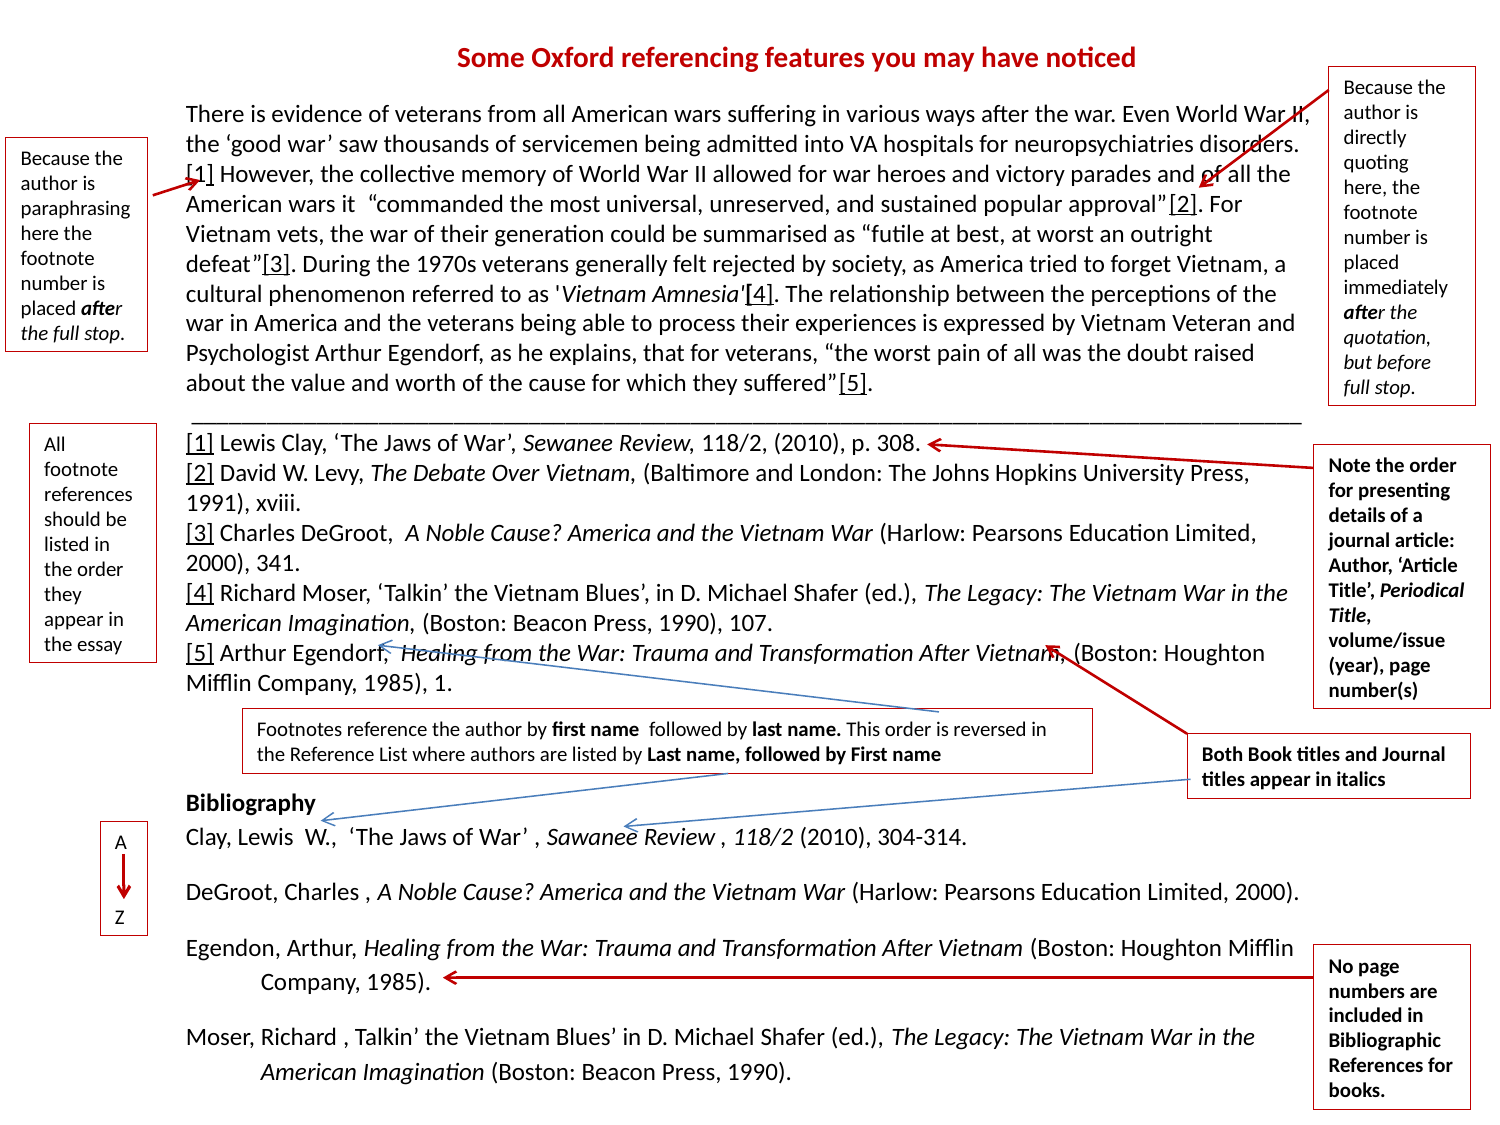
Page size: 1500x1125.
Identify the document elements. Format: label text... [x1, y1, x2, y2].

text_box Some Oxford referencing features you may have noticed [419, 30, 1176, 81]
text_box Because the author is directly quoting here, the footnote number is placed immediately after the quotation, but before full stop. [1328, 66, 1476, 406]
text_box All footnote references should be listed in the order they appear in the essay [29, 423, 157, 663]
text_box There is evidence of veterans from all American wars suffering in various ways after the war. Even World War II, the ‘good war’ saw thousands of servicemen being admitted into VA hospitals for neuropsychiatries disorders. [1] However, the collective memory of World War II allowed for war heroes and victory parades and of all the American wars it “commanded the most universal, unreserved, and sustained popular approval”[2]. For Vietnam vets, the war of their generation could be summarised as “futile at best, at worst an outright defeat”[3]. During the 1970s veterans generally felt rejected by society, as America tried to forget Vietnam, a cultural phenomenon referred to as 'Vietnam Amnesia'[4]. The relationship between the perceptions of the war in America and the veterans being able to process their experiences is expressed by Vietnam Veteran and Psychologist Arthur Egendorf, as he explains, that for veterans, “the worst pain of all was the doubt raised about the value and worth of the cause for which they suffered”[5]. _________________________________________________________________________________________ [1] Lewis Clay, ‘The Jaws of War’, Sewanee Review, 118/2, (2010), p. 308. [2] David W. Levy, The Debate Over Vietnam, (Baltimore and London: The Johns Hopkins University Press, 1991), xviii. [3] Charles DeGroot, A Noble Cause? America and the Vietnam War (Harlow: Pearsons Education Limited, 2000), 341. [4] Richard Moser, ‘Talkin’ the Vietnam Blues’, in D. Michael Shafer (ed.), The Legacy: The Vietnam War in the American Imagination, (Boston: Beacon Press, 1990), 107. [5] Arthur Egendorf, Healing from the War: Trauma and Transformation After Vietnam, (Boston: Houghton Mifflin Company, 1985), 1. Bibliography Clay, Lewis W., ‘The Jaws of War’ , Sawanee Review , 118/2 (2010), 304-314. DeGroot, Charles , A Noble Cause? America and the Vietnam War (Harlow: Pearsons Education Limited, 2000). Egendon, Arthur, Healing from the War: Trauma and Transformation After Vietnam (Boston: Houghton Mifflin Company, 1985). Moser, Richard , Talkin’ the Vietnam Blues’ in D. Michael Shafer (ed.), The Legacy: The Vietnam War in the American Imagination (Boston: Beacon Press, 1990). [171, 90, 1329, 1125]
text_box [152, 179, 201, 196]
text_box Because the author is paraphrasing here the footnote number is placed after the full stop. [5, 137, 148, 352]
text_box Note the order for presenting details of a journal article: Author, ‘Article Title’, Periodical Title, volume/issue (year), page number(s) [1313, 444, 1491, 709]
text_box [377, 644, 940, 713]
text_box No page numbers are included in Bibliographic References for books. [1313, 944, 1471, 1110]
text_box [320, 773, 729, 821]
text_box Both Book titles and Journal titles appear in italics [1187, 733, 1471, 799]
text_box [1198, 89, 1329, 188]
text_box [623, 778, 1191, 827]
text_box A Z [100, 821, 148, 936]
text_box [1045, 644, 1188, 734]
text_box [926, 444, 1315, 469]
text_box Footnotes reference the author by first name followed by last name. This order is reversed in the Reference List where authors are listed by Last name, followed by First name [242, 708, 1093, 774]
